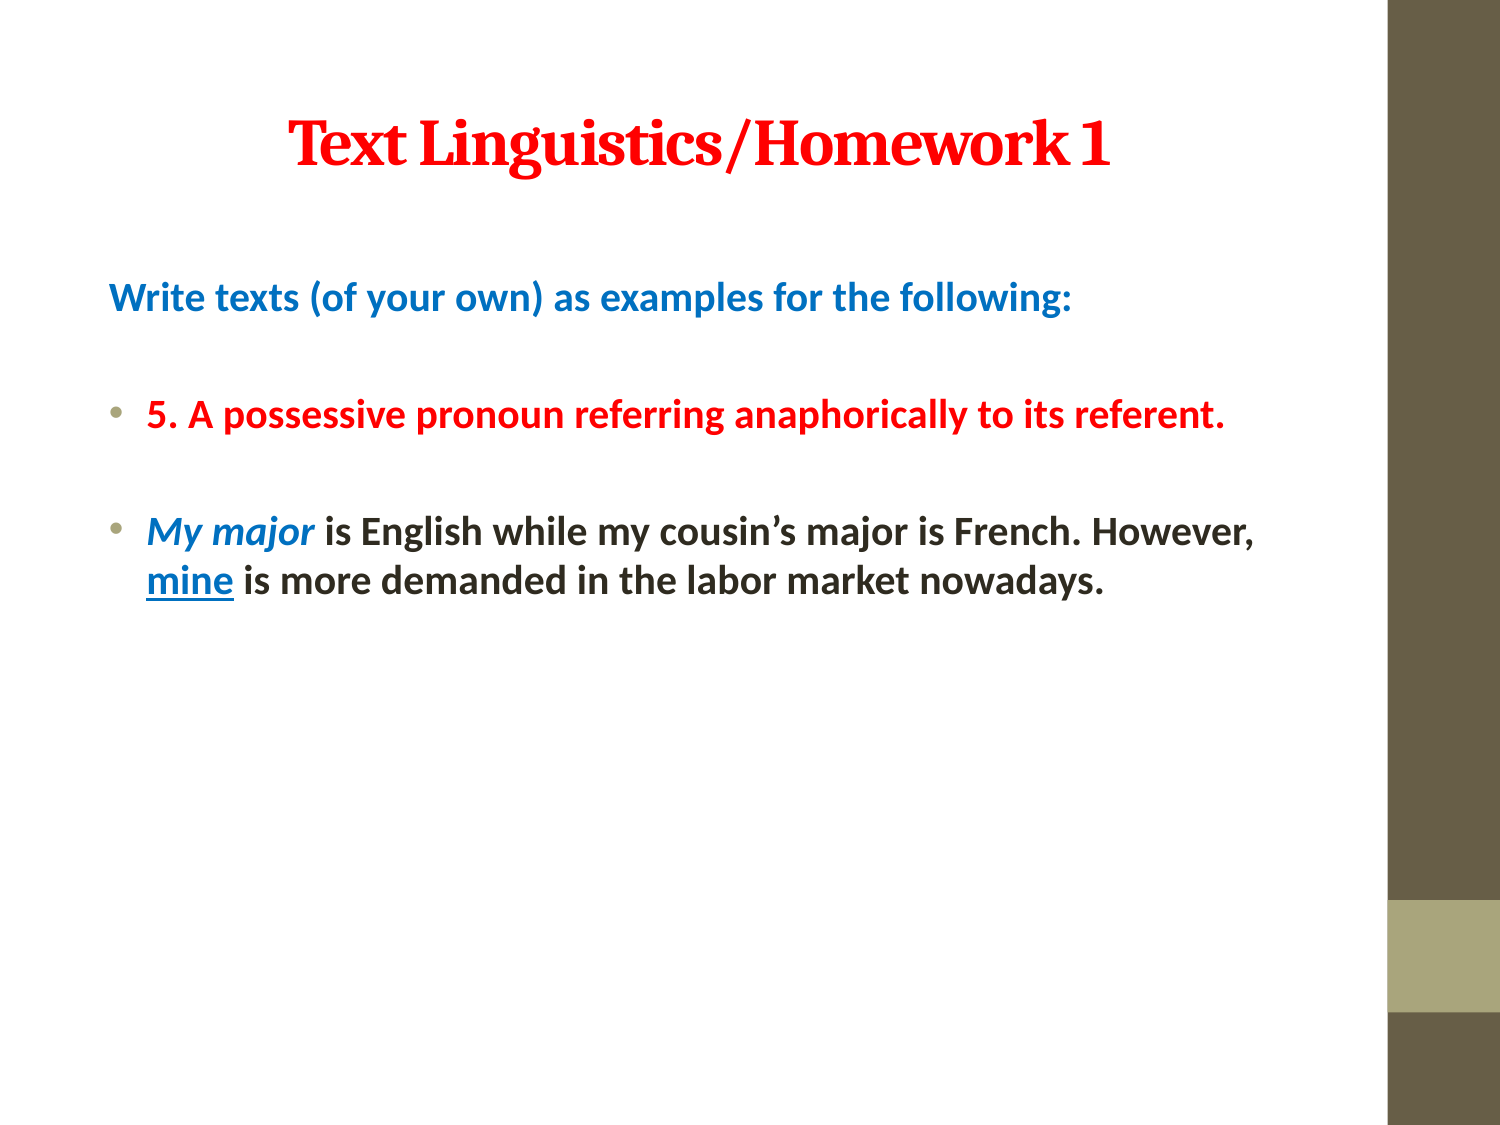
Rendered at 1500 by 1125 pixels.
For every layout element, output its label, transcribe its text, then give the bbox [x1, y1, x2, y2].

list Write texts (of your own) as examples for the following: 5. A possessive pronoun referring anaphorically to its referent. My major is English while my cousin’s major is French. However, mine is more demanded in the labor market nowadays. [75, 262, 1325, 1050]
title Text Linguistics/Homework 1 [75, 45, 1325, 233]
